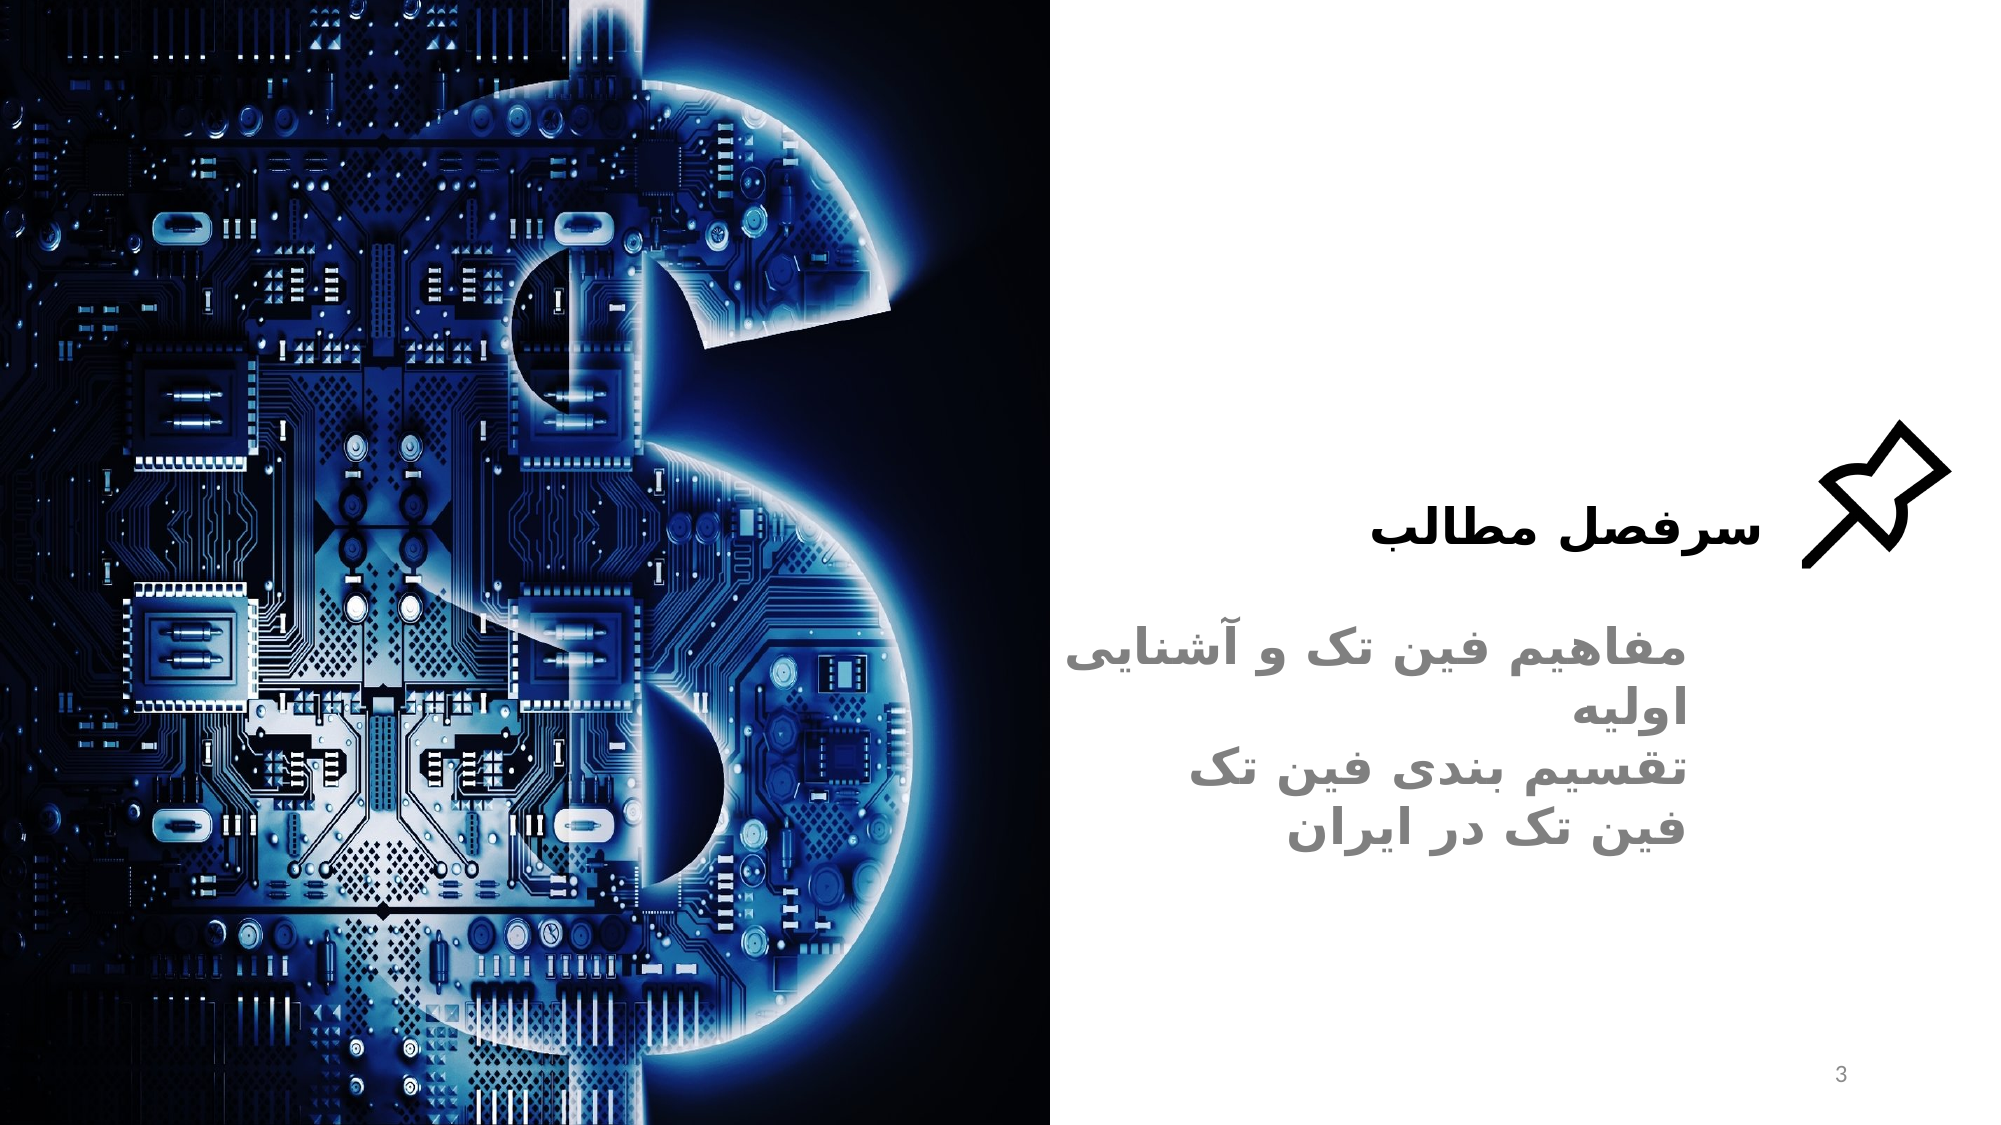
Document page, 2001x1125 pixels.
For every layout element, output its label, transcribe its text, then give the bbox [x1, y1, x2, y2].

slide_number 3 [1412, 1042, 1863, 1103]
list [0, 0, 1050, 1125]
text_box سرفصل مطالب مفاهیم فین تک و آشنایی اولیه تقسیم بندی فین تک فین تک در ایران [1050, 487, 1779, 863]
picture [1778, 404, 1967, 571]
